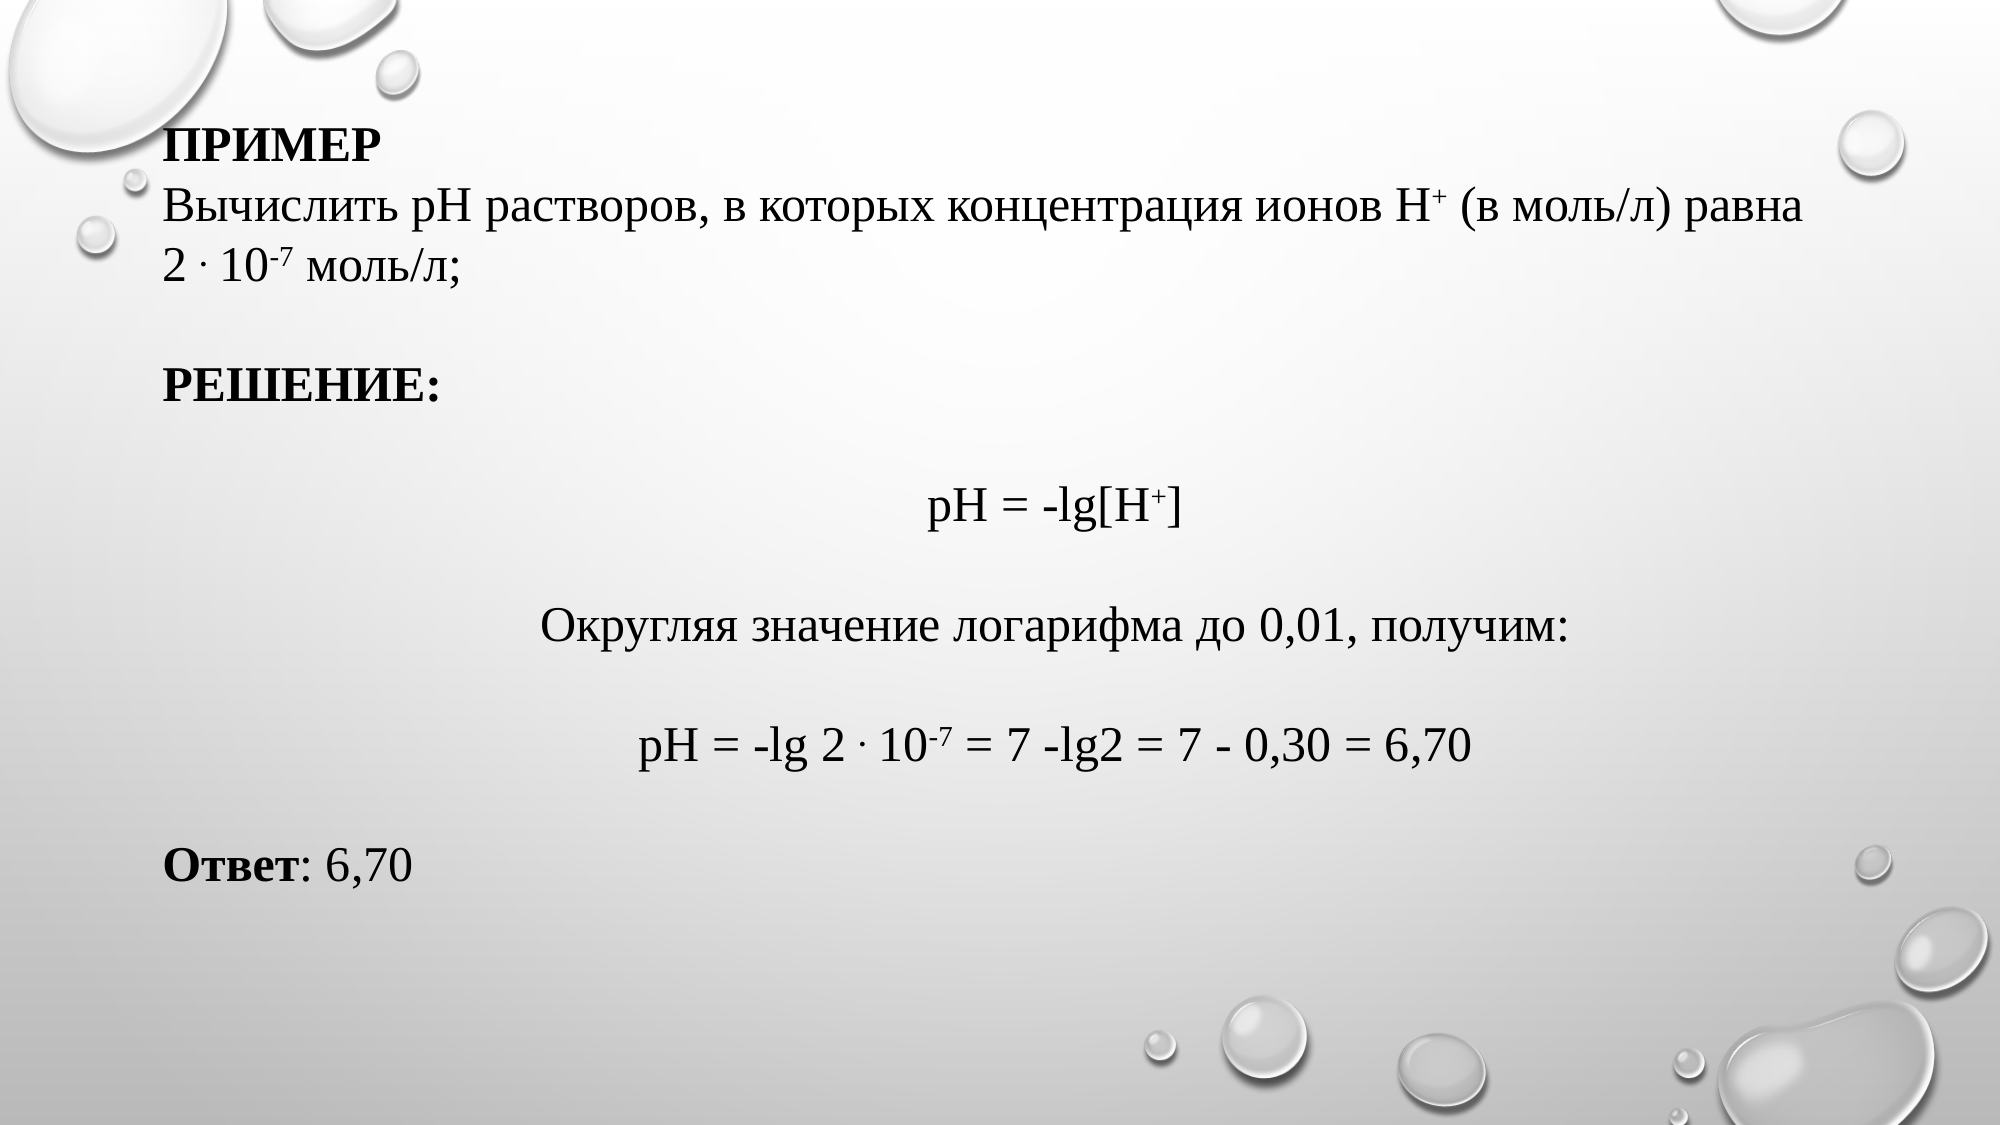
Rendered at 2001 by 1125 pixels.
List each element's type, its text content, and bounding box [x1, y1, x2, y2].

text_box ПРИМЕР Вычислить рН растворов, в которых концентрация ионов Н+ (в моль/л) равна 2 . 10-7 моль/л; РЕШЕНИЕ: рН = -lg[H+] Округляя значение логарифма до 0,01, получим: рН = -lg 2 . 10-7 = 7 -lg2 = 7 - 0,30 = 6,70 Ответ: 6,70 [147, 103, 1964, 899]
picture [0, 0, 2000, 1125]
